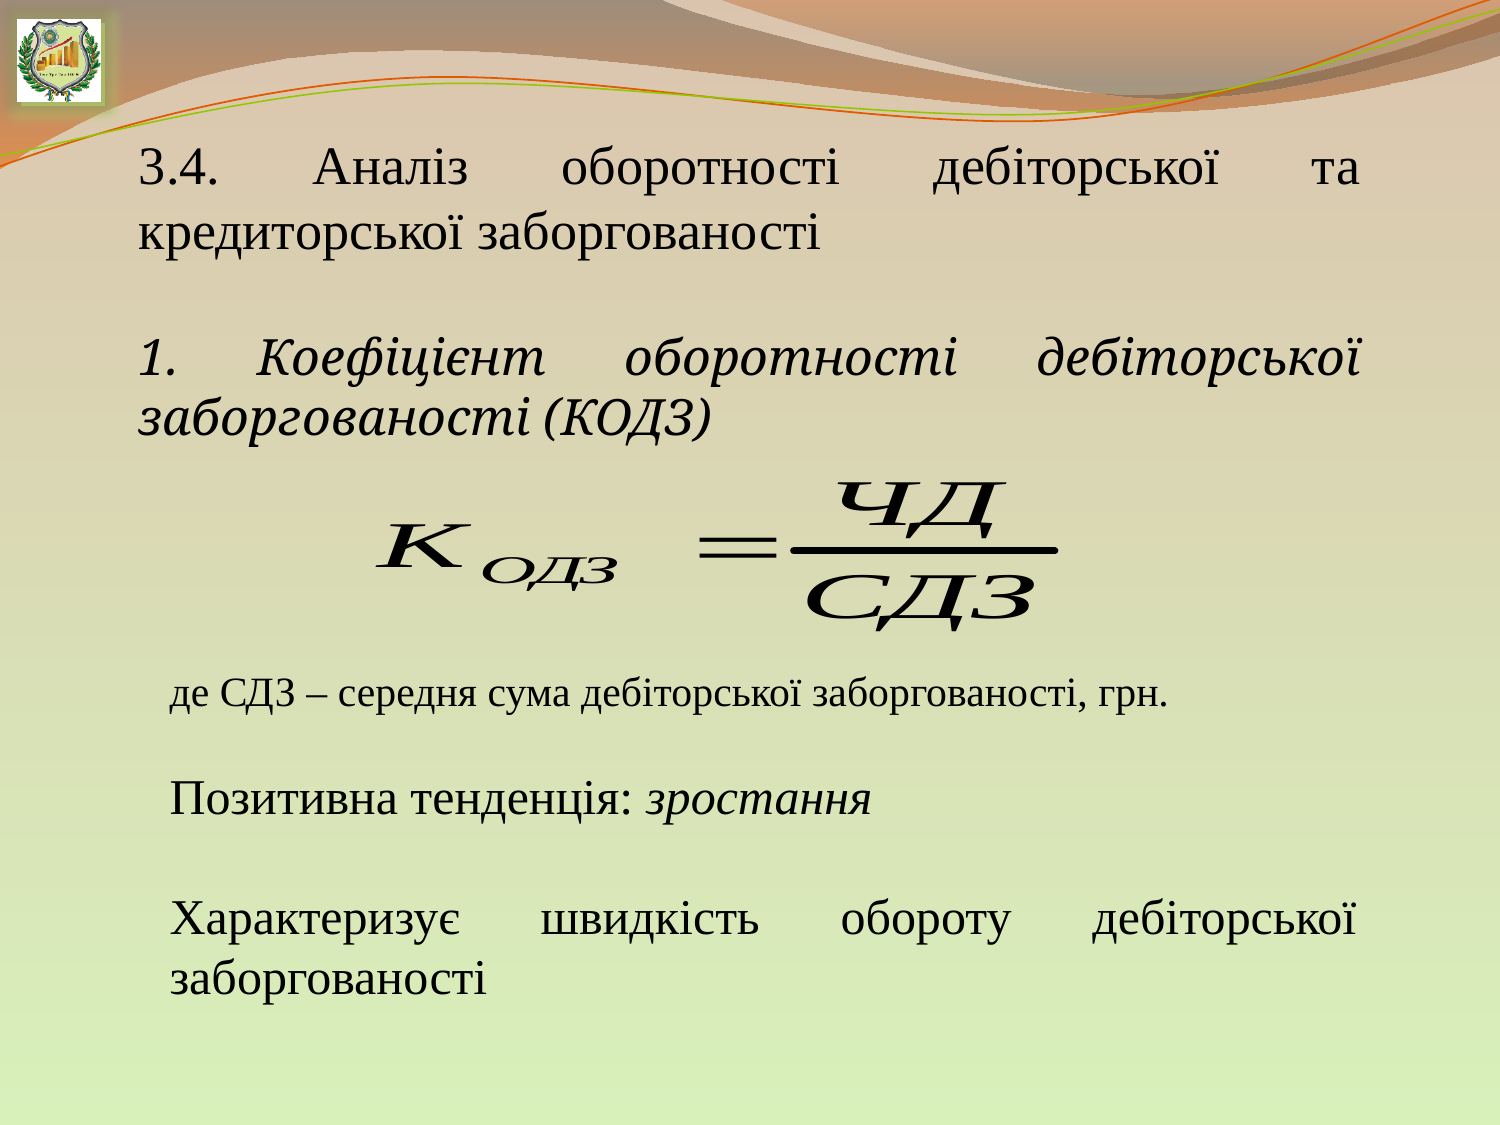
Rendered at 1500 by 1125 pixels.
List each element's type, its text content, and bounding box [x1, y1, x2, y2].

text_box 3.4. Аналіз оборотності дебіторської та кредиторської заборгованості 1. Коефіцієнт оборотності дебіторської заборгованості (КОДЗ) [123, 122, 1376, 453]
text_box де СДЗ – середня сума дебіторської заборгованості, грн. Позитивна тенденція: зростання Характеризує швидкість обороту дебіторської заборгованості [154, 656, 1372, 1012]
picture [17, 18, 101, 102]
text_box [348, 455, 1093, 646]
